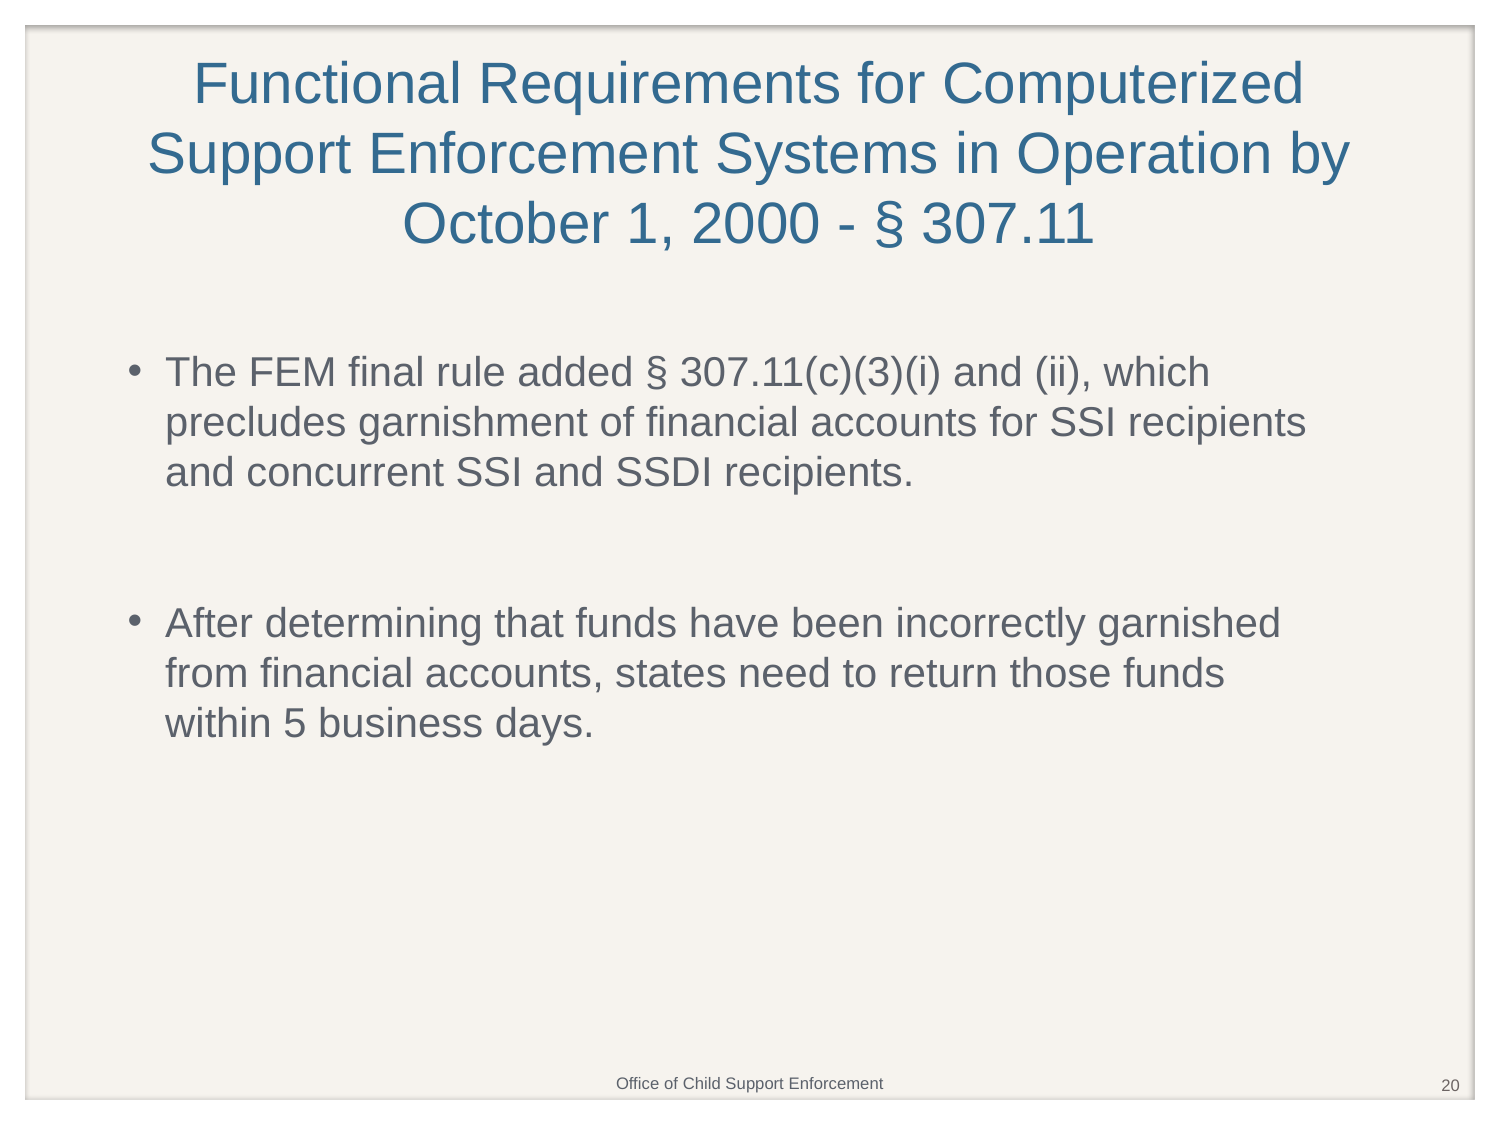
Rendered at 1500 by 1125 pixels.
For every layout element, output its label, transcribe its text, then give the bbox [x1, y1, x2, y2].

list The FEM final rule added § 307.11(c)(3)(i) and (ii), which precludes garnishment of financial accounts for SSI recipients and concurrent SSI and SSDI recipients. After determining that funds have been incorrectly garnished from financial accounts, states need to return those funds within 5 business days. [112, 337, 1350, 1013]
title Functional Requirements for Computerized Support Enforcement Systems in Operation by October 1, 2000 - § 307.11 [112, 35, 1388, 263]
slide_number 20 [1125, 1067, 1475, 1103]
